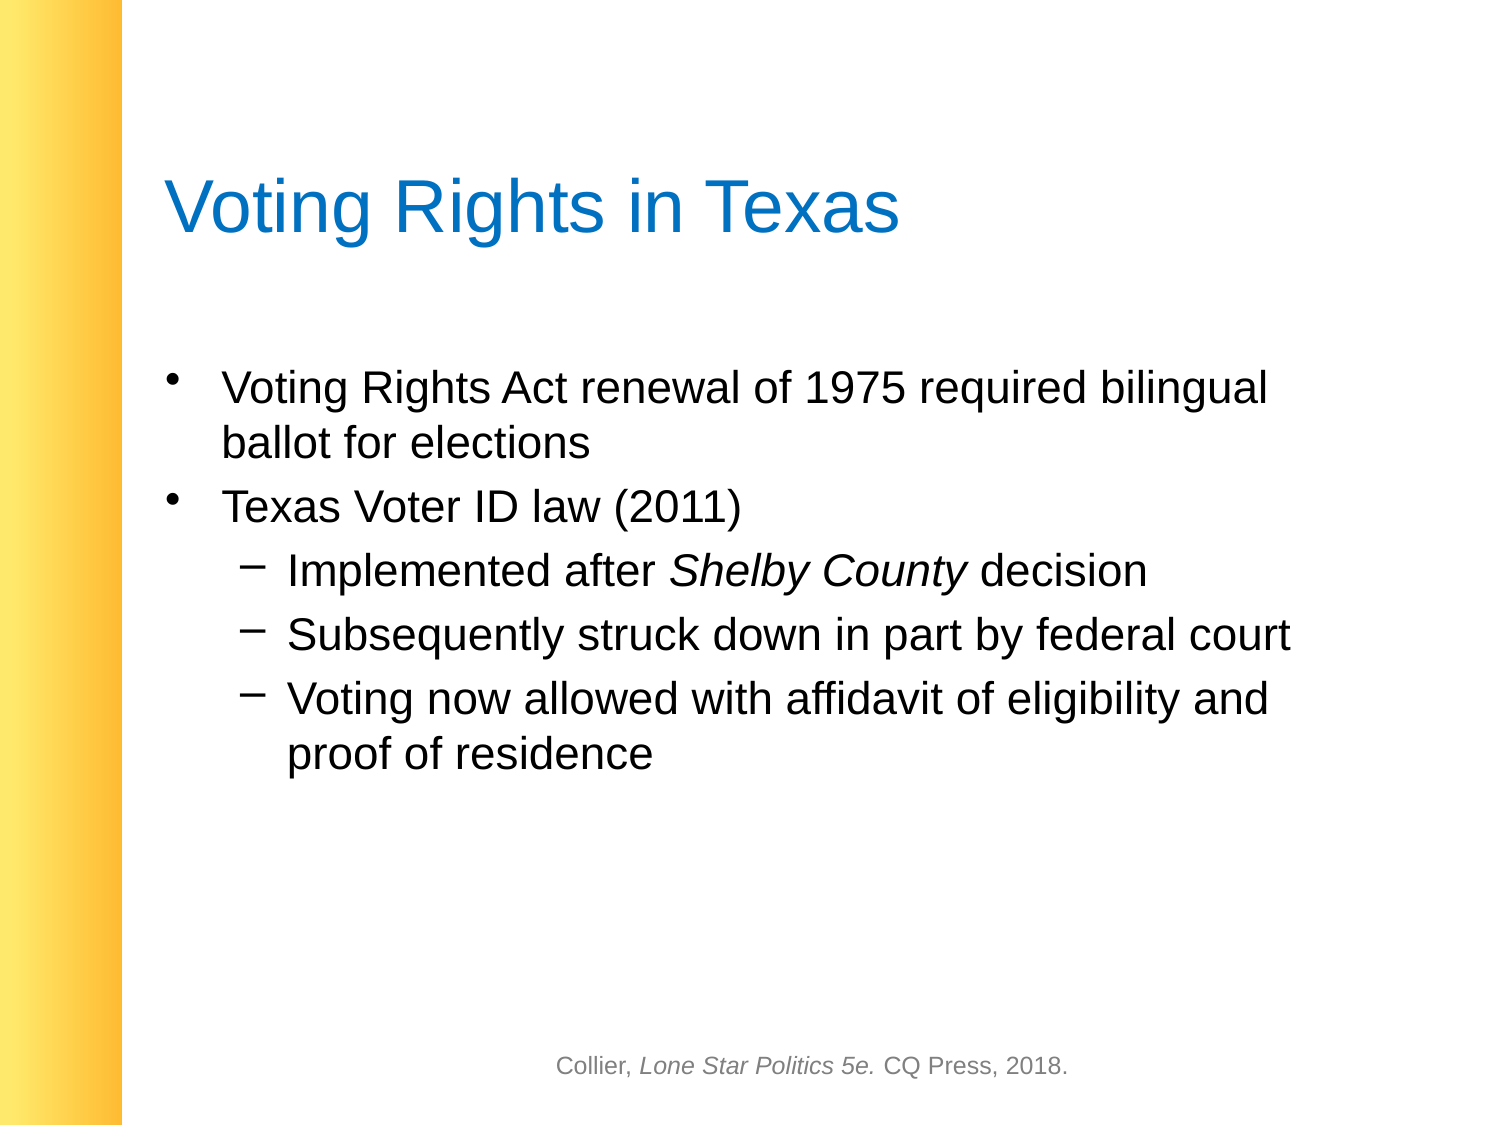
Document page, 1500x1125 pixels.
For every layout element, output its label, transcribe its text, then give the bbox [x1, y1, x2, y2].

list Voting Rights Act renewal of 1975 required bilingual ballot for elections Texas Voter ID law (2011) Implemented after Shelby County decision Subsequently struck down in part by federal court Voting now allowed with affidavit of eligibility and proof of residence [150, 350, 1350, 1088]
title Voting Rights in Texas [150, 149, 1463, 338]
picture [0, 0, 1500, 1125]
text_box Collier, Lone Star Politics 5e. CQ Press, 2018. [525, 1042, 1100, 1087]
